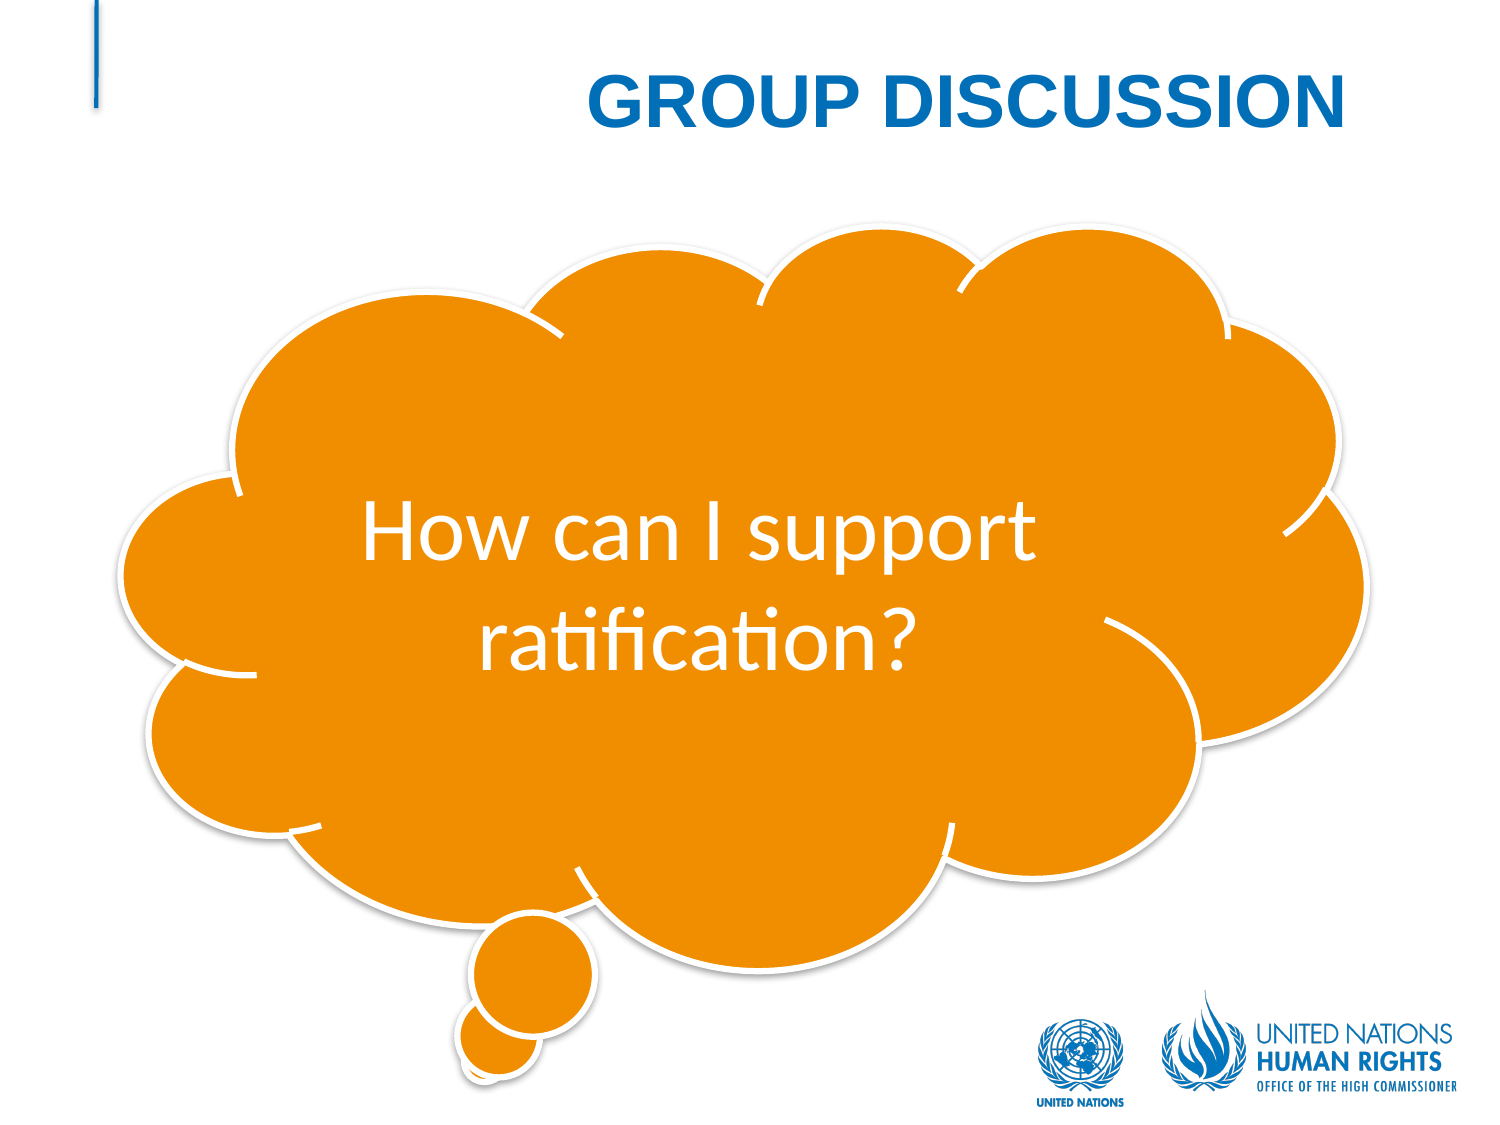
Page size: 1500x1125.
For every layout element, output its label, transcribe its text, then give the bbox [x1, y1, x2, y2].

text_box How can I support ratification? [117, 223, 1370, 1086]
title GROUP DISCUSSION [121, 45, 1437, 224]
text_box [166, 802, 474, 1070]
picture [1037, 990, 1457, 1107]
text_box [1216, 282, 1325, 377]
text_box [166, 282, 544, 490]
text_box [537, 700, 1325, 1070]
